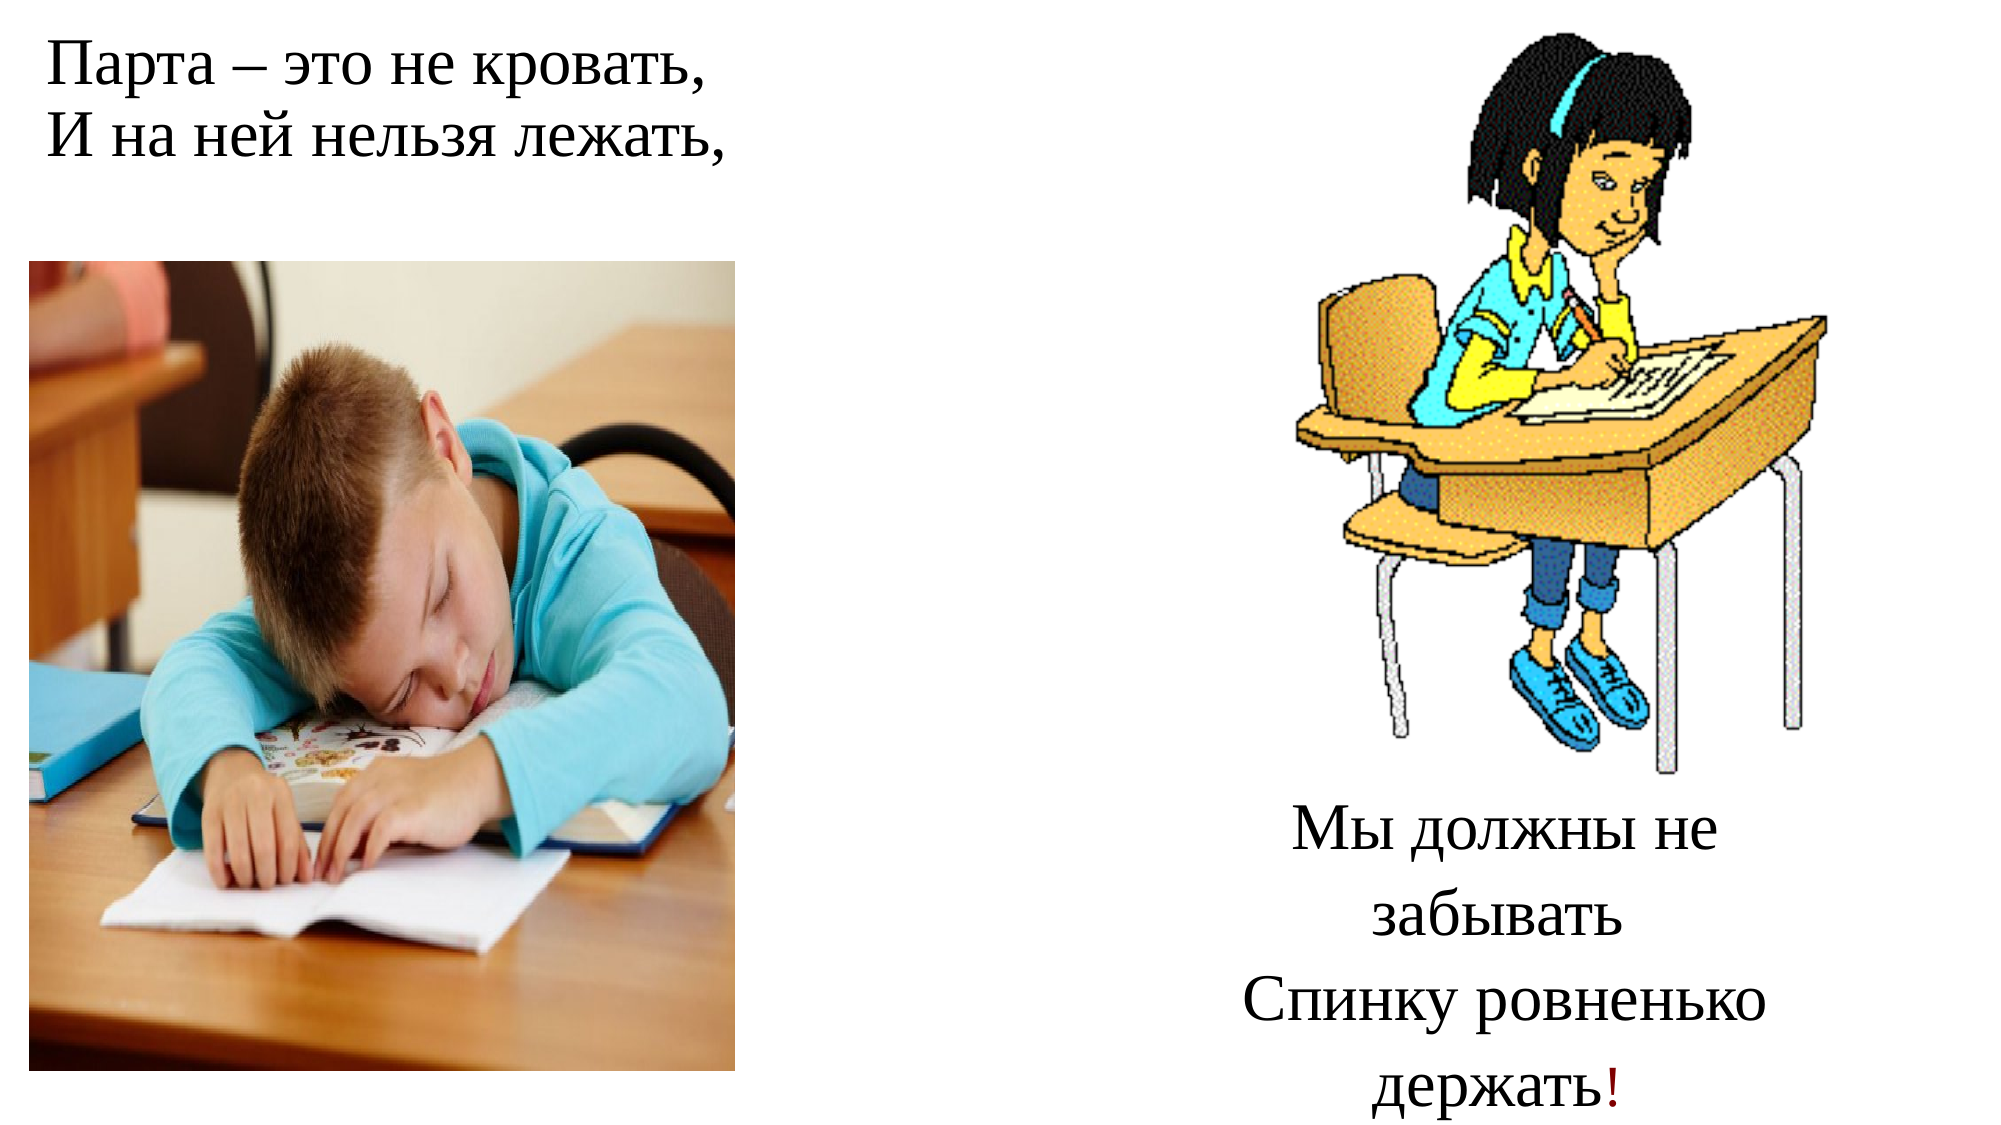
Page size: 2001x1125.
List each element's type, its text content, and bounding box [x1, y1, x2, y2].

title Парта – это не кровать, И на ней нельзя лежать, [31, 15, 965, 262]
picture [1291, 28, 1834, 781]
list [29, 261, 735, 1071]
text_box Мы должны не забывать Спинку ровненько держать! [1161, 769, 1834, 1125]
